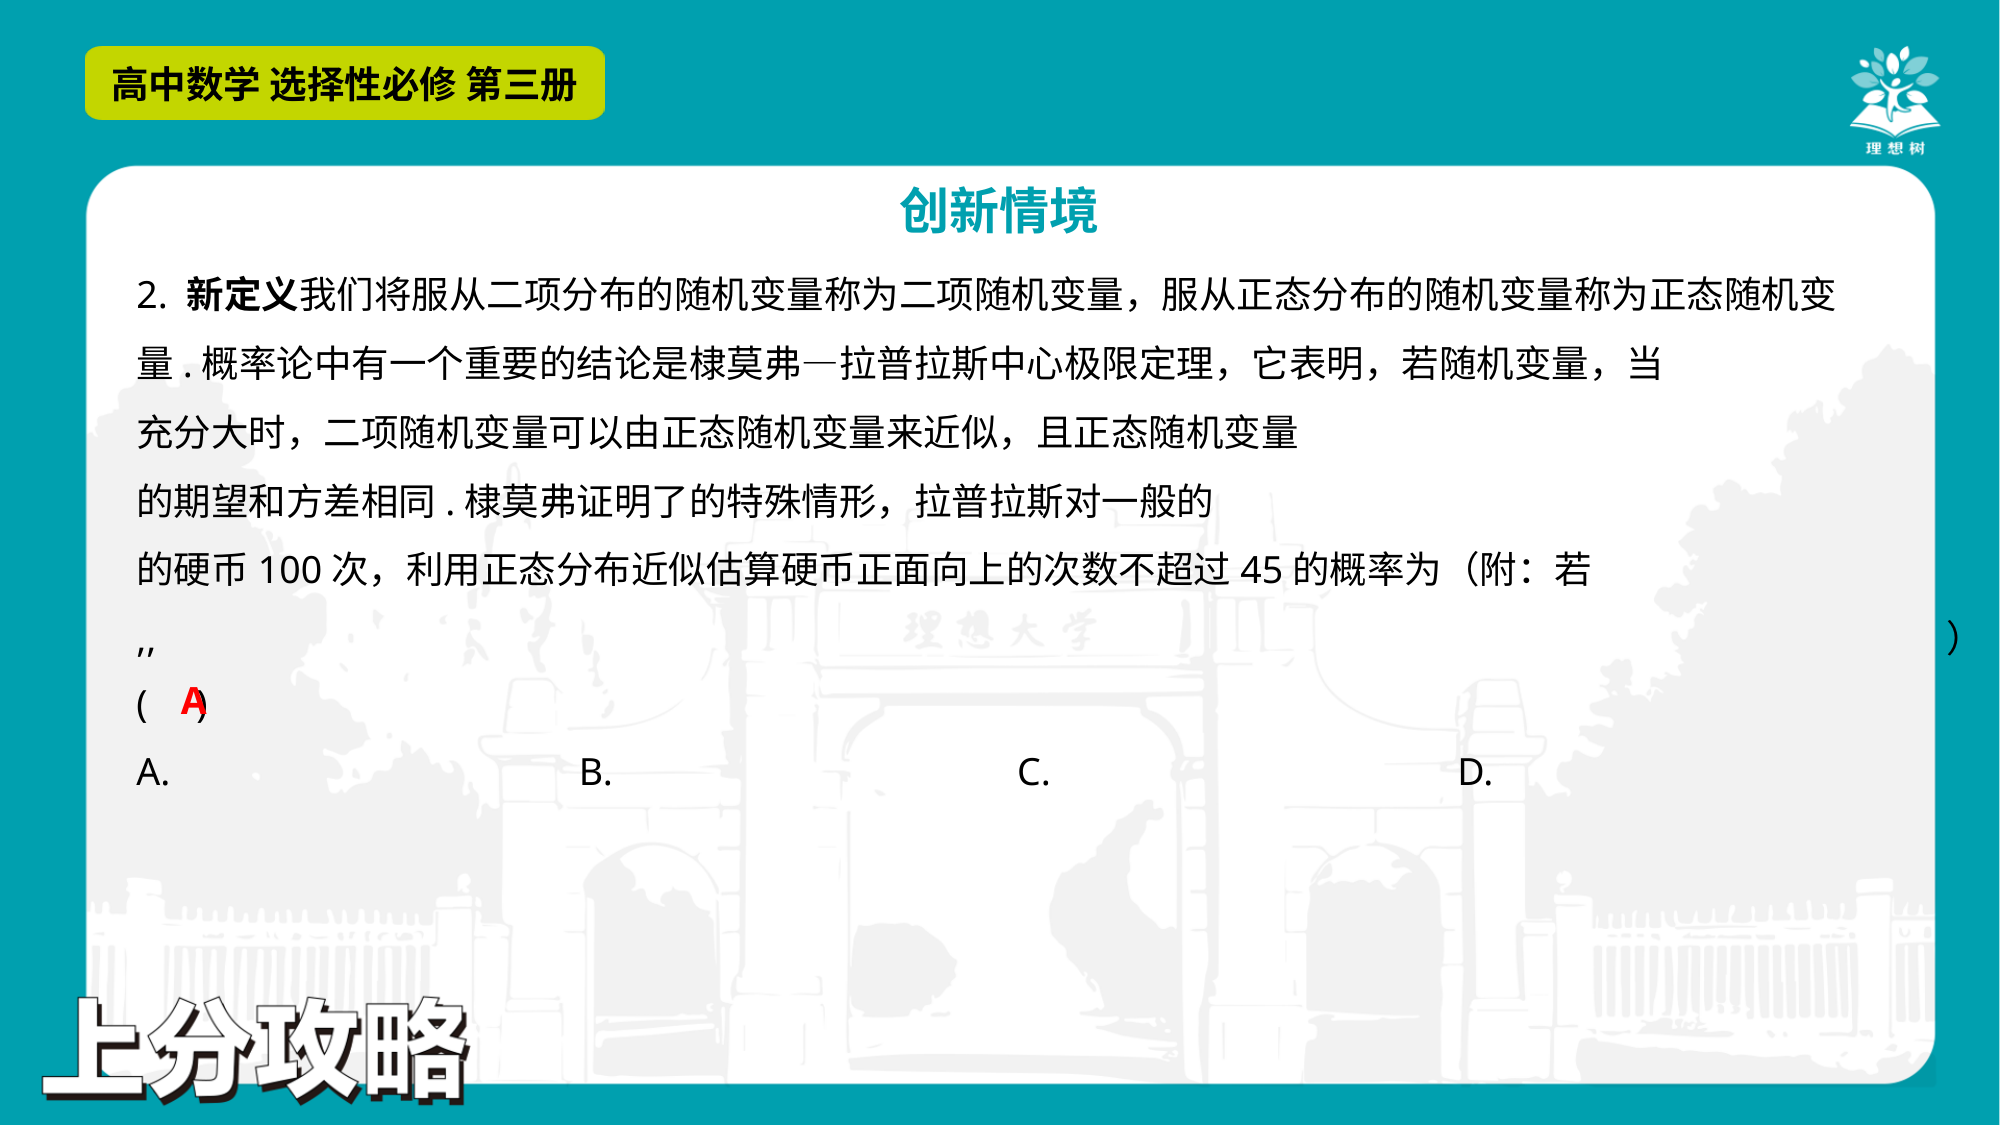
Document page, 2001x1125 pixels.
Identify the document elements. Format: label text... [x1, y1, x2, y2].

picture [0, 0, 2000, 1125]
text_box A [166, 657, 221, 716]
